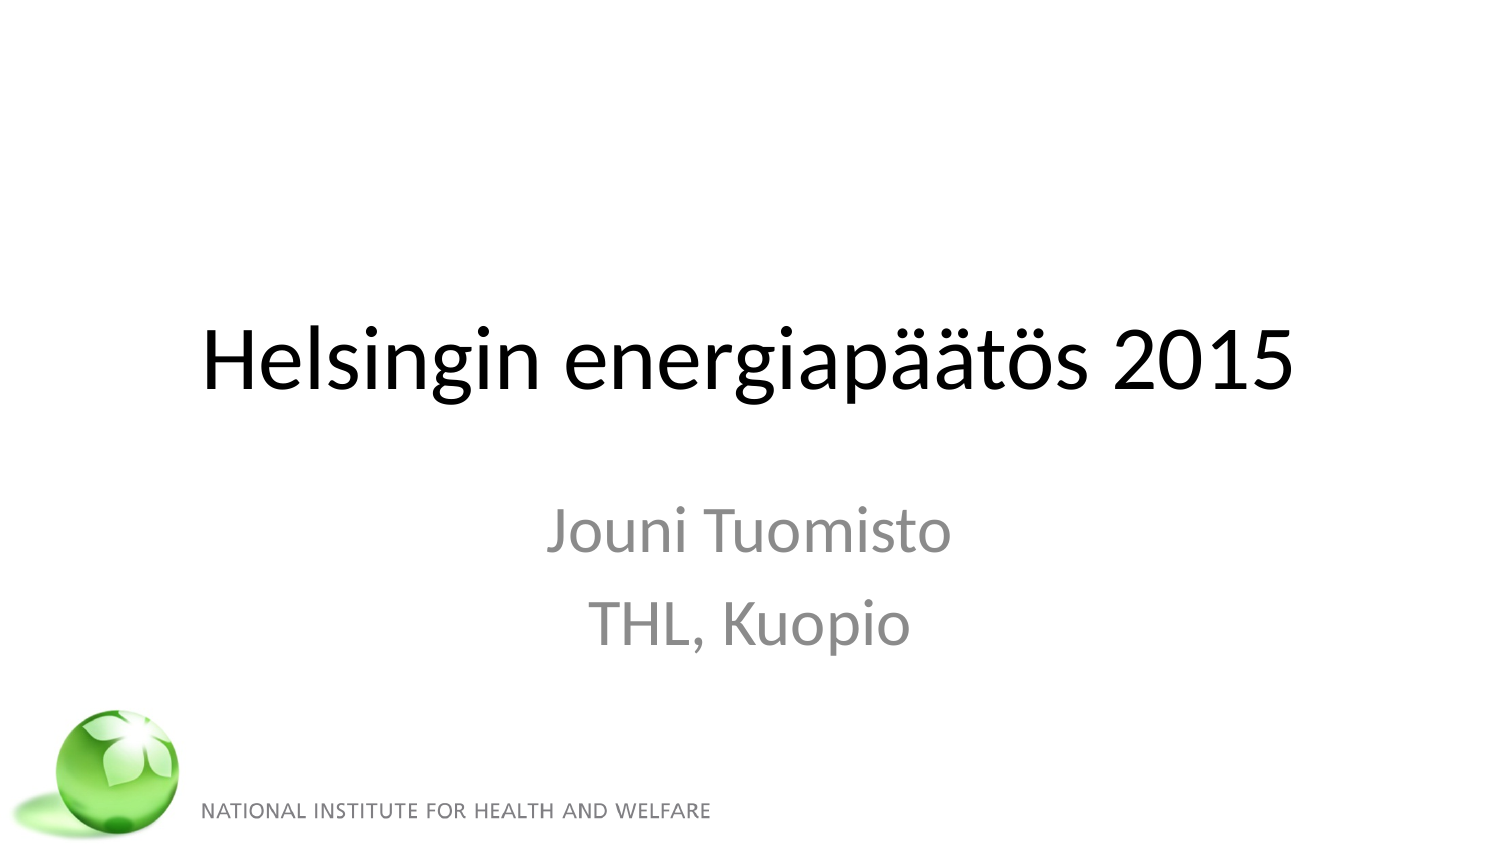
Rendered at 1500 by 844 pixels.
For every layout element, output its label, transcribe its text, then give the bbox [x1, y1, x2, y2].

picture [196, 797, 715, 827]
title Helsingin energiapäätös 2015 [112, 262, 1388, 443]
picture [0, 697, 195, 844]
subtitle Jouni Tuomisto THL, Kuopio [225, 478, 1275, 694]
